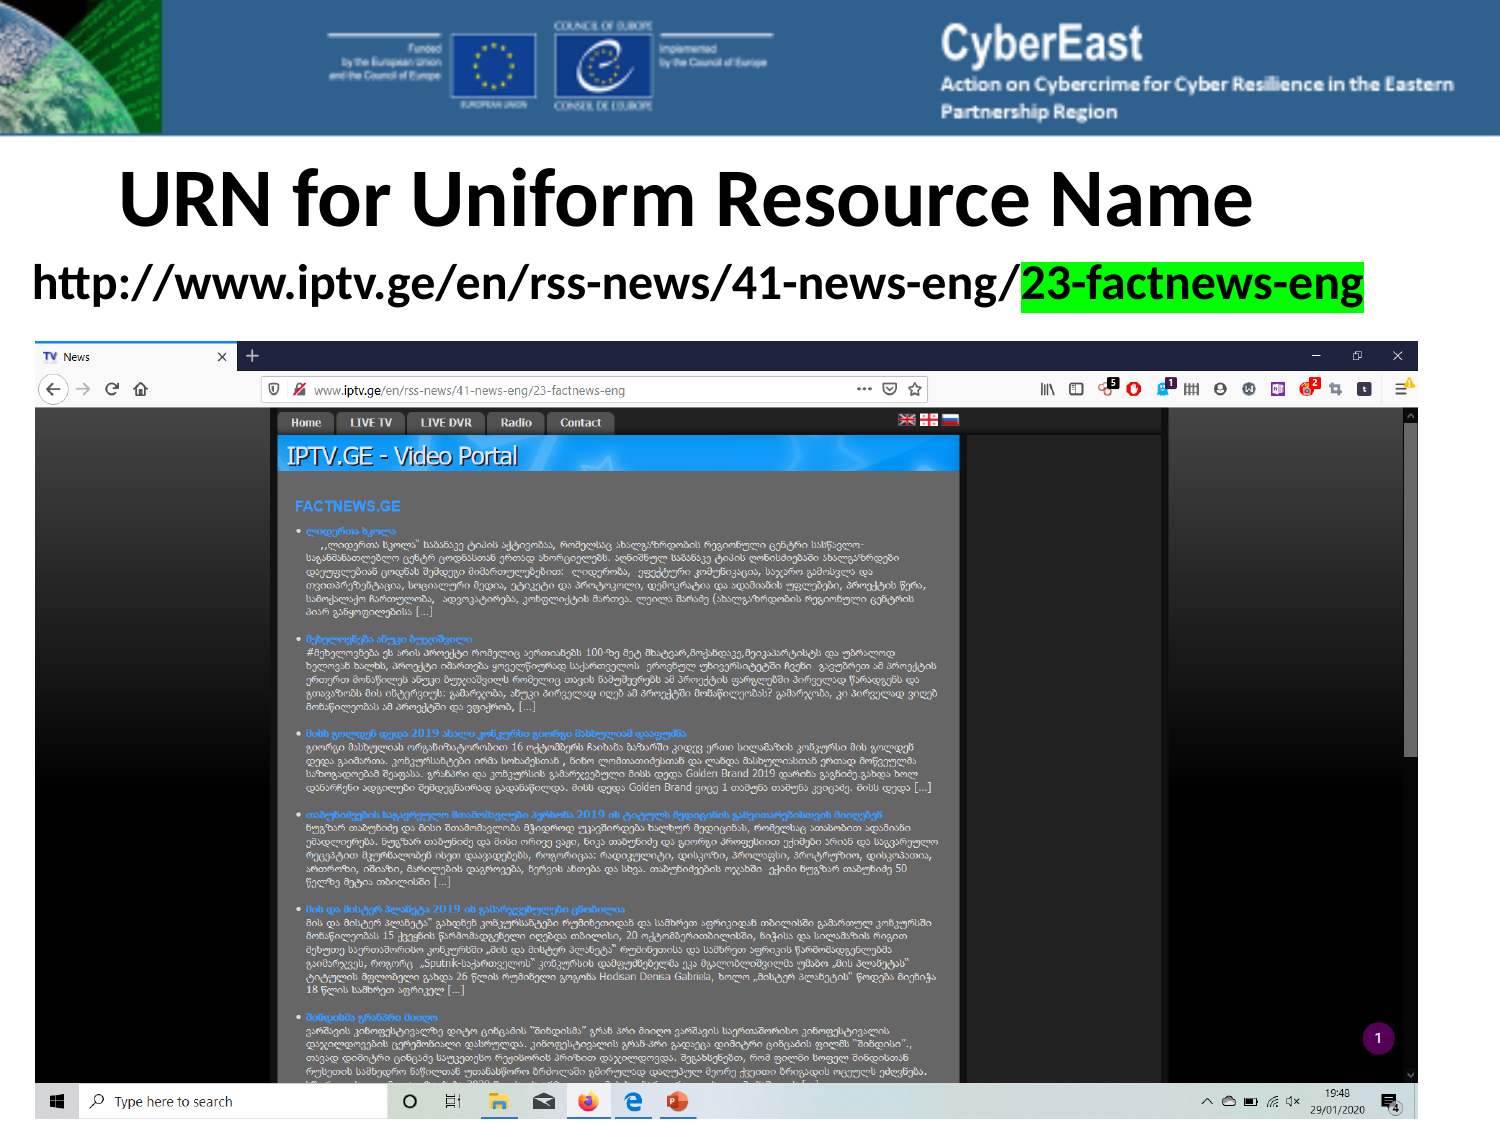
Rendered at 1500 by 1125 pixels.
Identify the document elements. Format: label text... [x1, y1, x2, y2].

picture [0, 0, 1500, 1125]
list http://www.iptv.ge/en/rss-news/41-news-eng/23-factnews-eng [16, 249, 1465, 323]
title URN for Uniform Resource Name [103, 117, 1397, 249]
